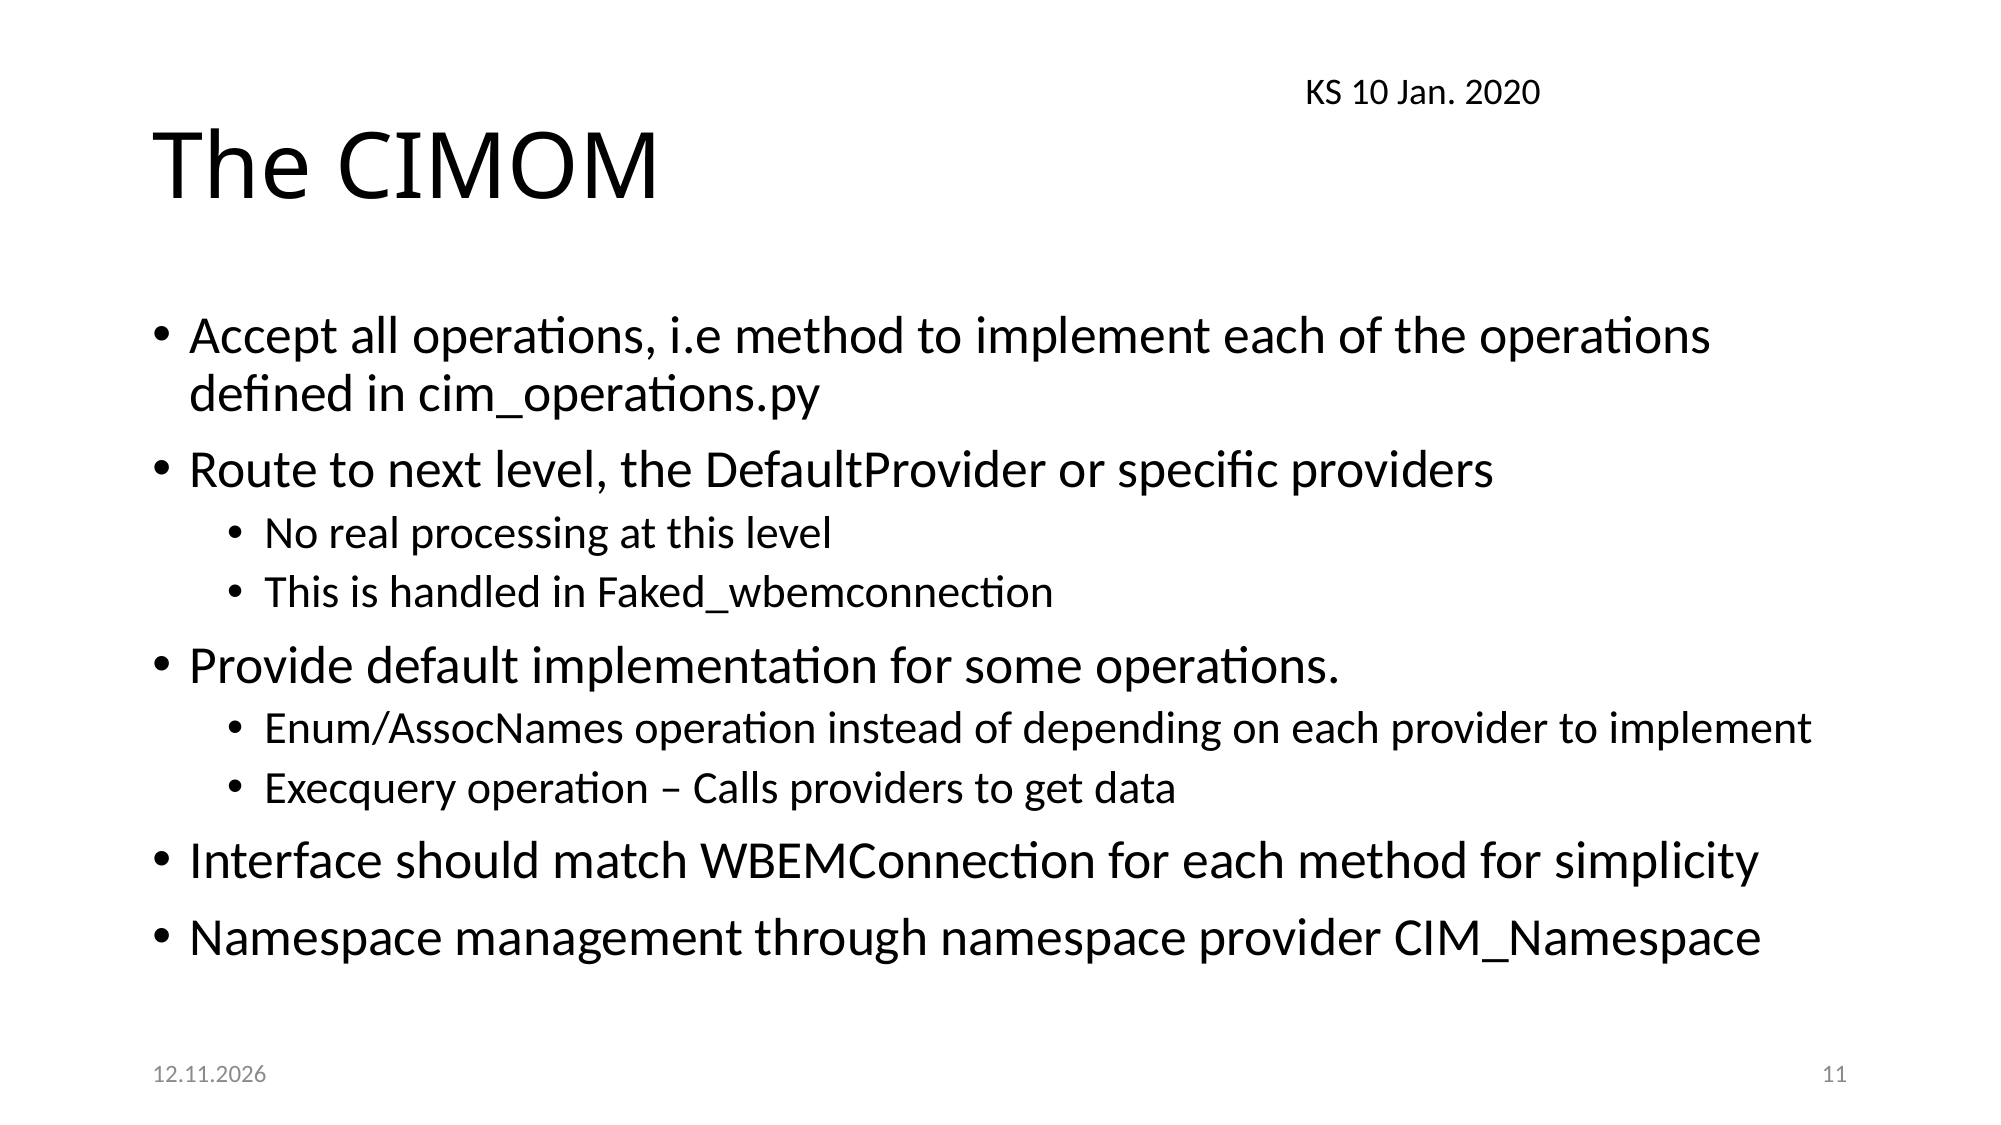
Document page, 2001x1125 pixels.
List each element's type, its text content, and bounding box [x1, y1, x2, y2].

title The CIMOM [137, 59, 1863, 278]
list Accept all operations, i.e method to implement each of the operations defined in cim_operations.py Route to next level, the DefaultProvider or specific providers No real processing at this level This is handled in Faked_wbemconnection Provide default implementation for some operations. Enum/AssocNames operation instead of depending on each provider to implement Execquery operation – Calls providers to get data Interface should match WBEMConnection for each method for simplicity Namespace management through namespace provider CIM_Namespace [137, 299, 1863, 1014]
text_box KS 10 Jan. 2020 [1290, 59, 1725, 120]
slide_number 11 [1412, 1042, 1863, 1103]
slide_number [137, 1042, 588, 1103]
